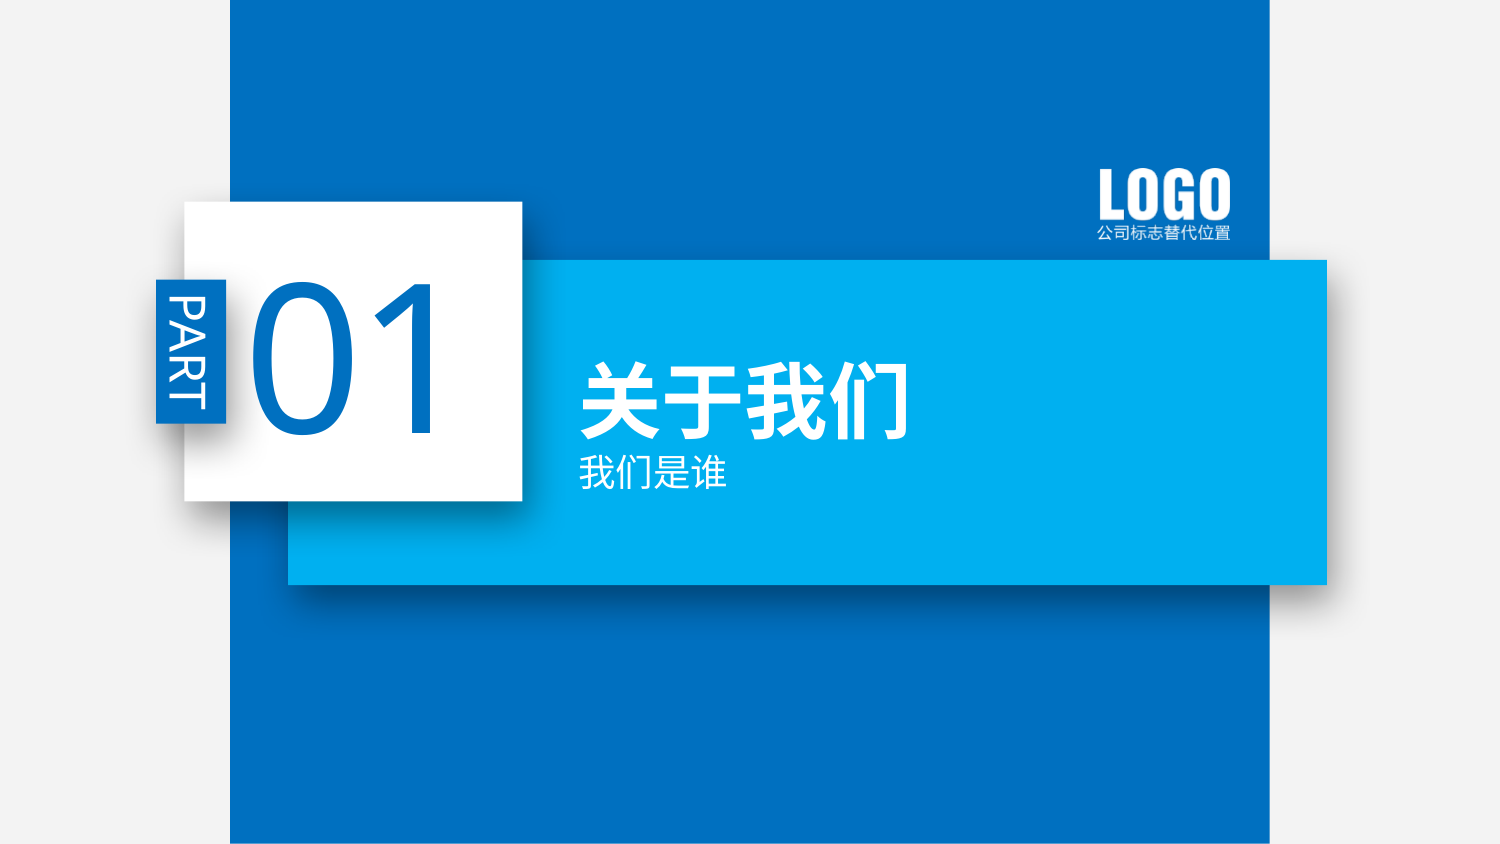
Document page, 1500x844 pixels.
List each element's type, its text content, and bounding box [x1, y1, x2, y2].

text_box PART [154, 280, 226, 423]
text_box [229, 0, 1271, 251]
text_box 关于我们 我们是谁 [566, 343, 923, 500]
text_box [183, 201, 523, 503]
text_box [287, 259, 1328, 586]
text_box [229, 547, 1271, 844]
text_box 01 [232, 219, 487, 481]
picture [1097, 168, 1230, 241]
